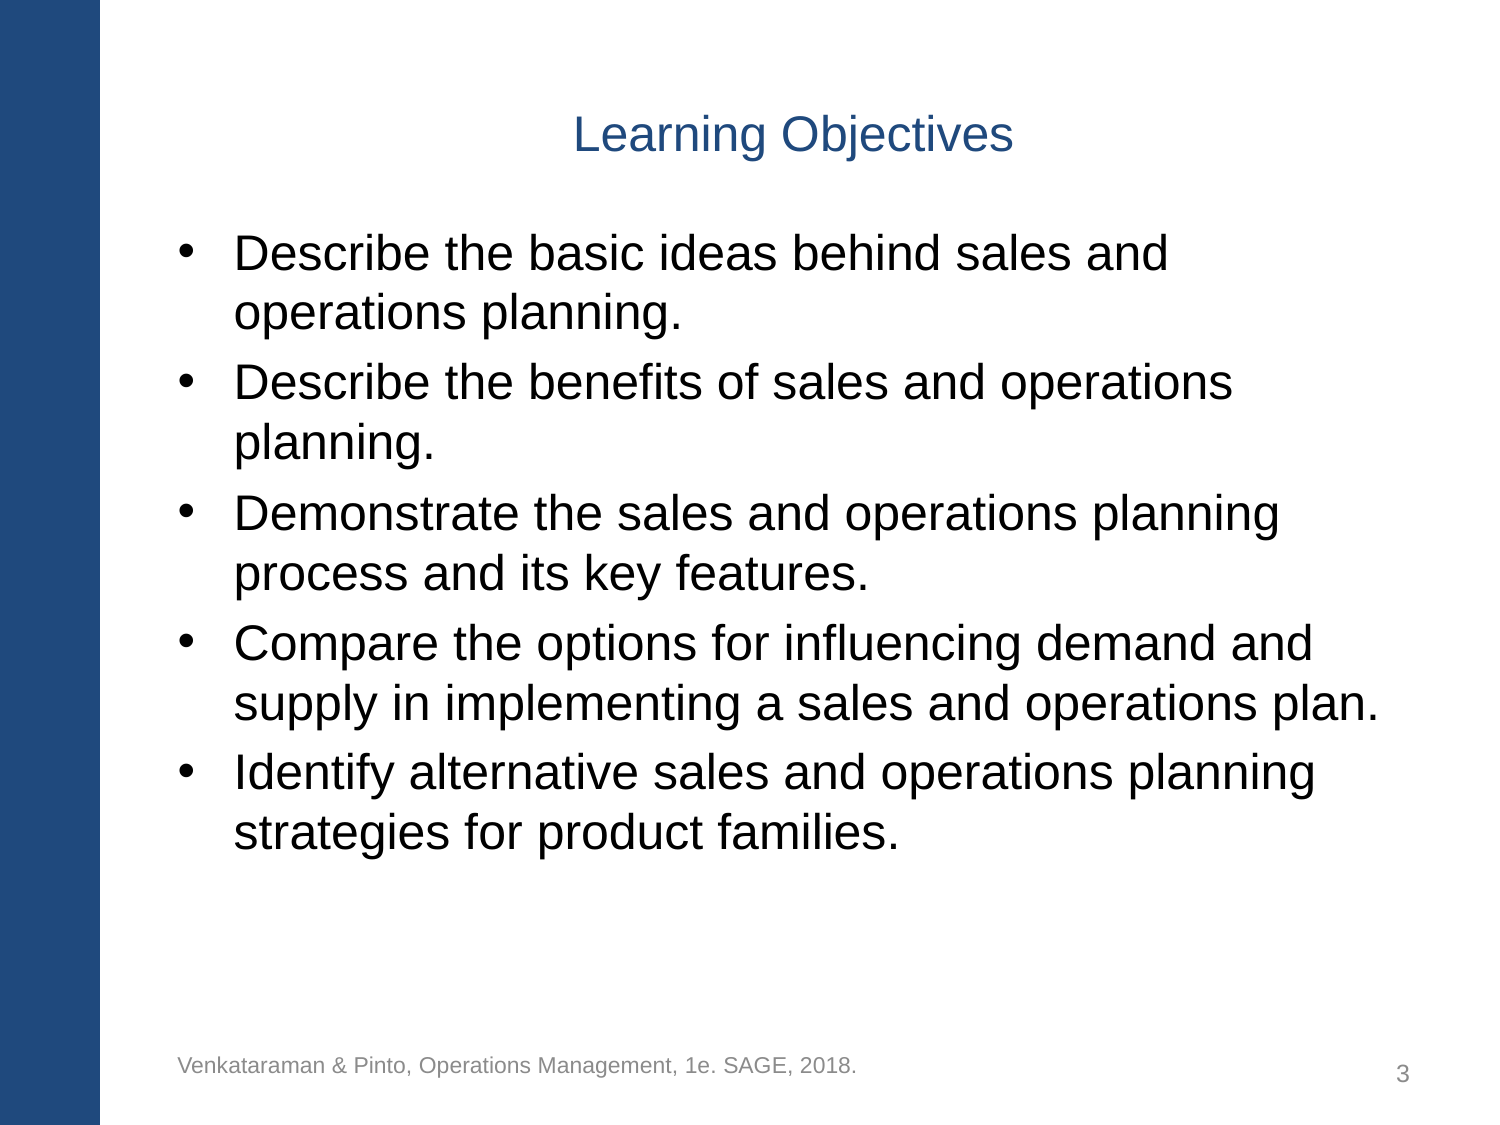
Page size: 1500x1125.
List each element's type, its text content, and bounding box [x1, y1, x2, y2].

slide_number 3 [1350, 1042, 1425, 1103]
list Describe the basic ideas behind sales and operations planning. Describe the benefits of sales and operations planning. Demonstrate the sales and operations planning process and its key features. Compare the options for influencing demand and supply in implementing a sales and operations plan. Identify alternative sales and operations planning strategies for product families. [162, 212, 1425, 1025]
title Learning Objectives [162, 37, 1425, 212]
footer Venkataraman & Pinto, Operations Management, 1e. SAGE, 2018. [162, 1042, 1313, 1103]
